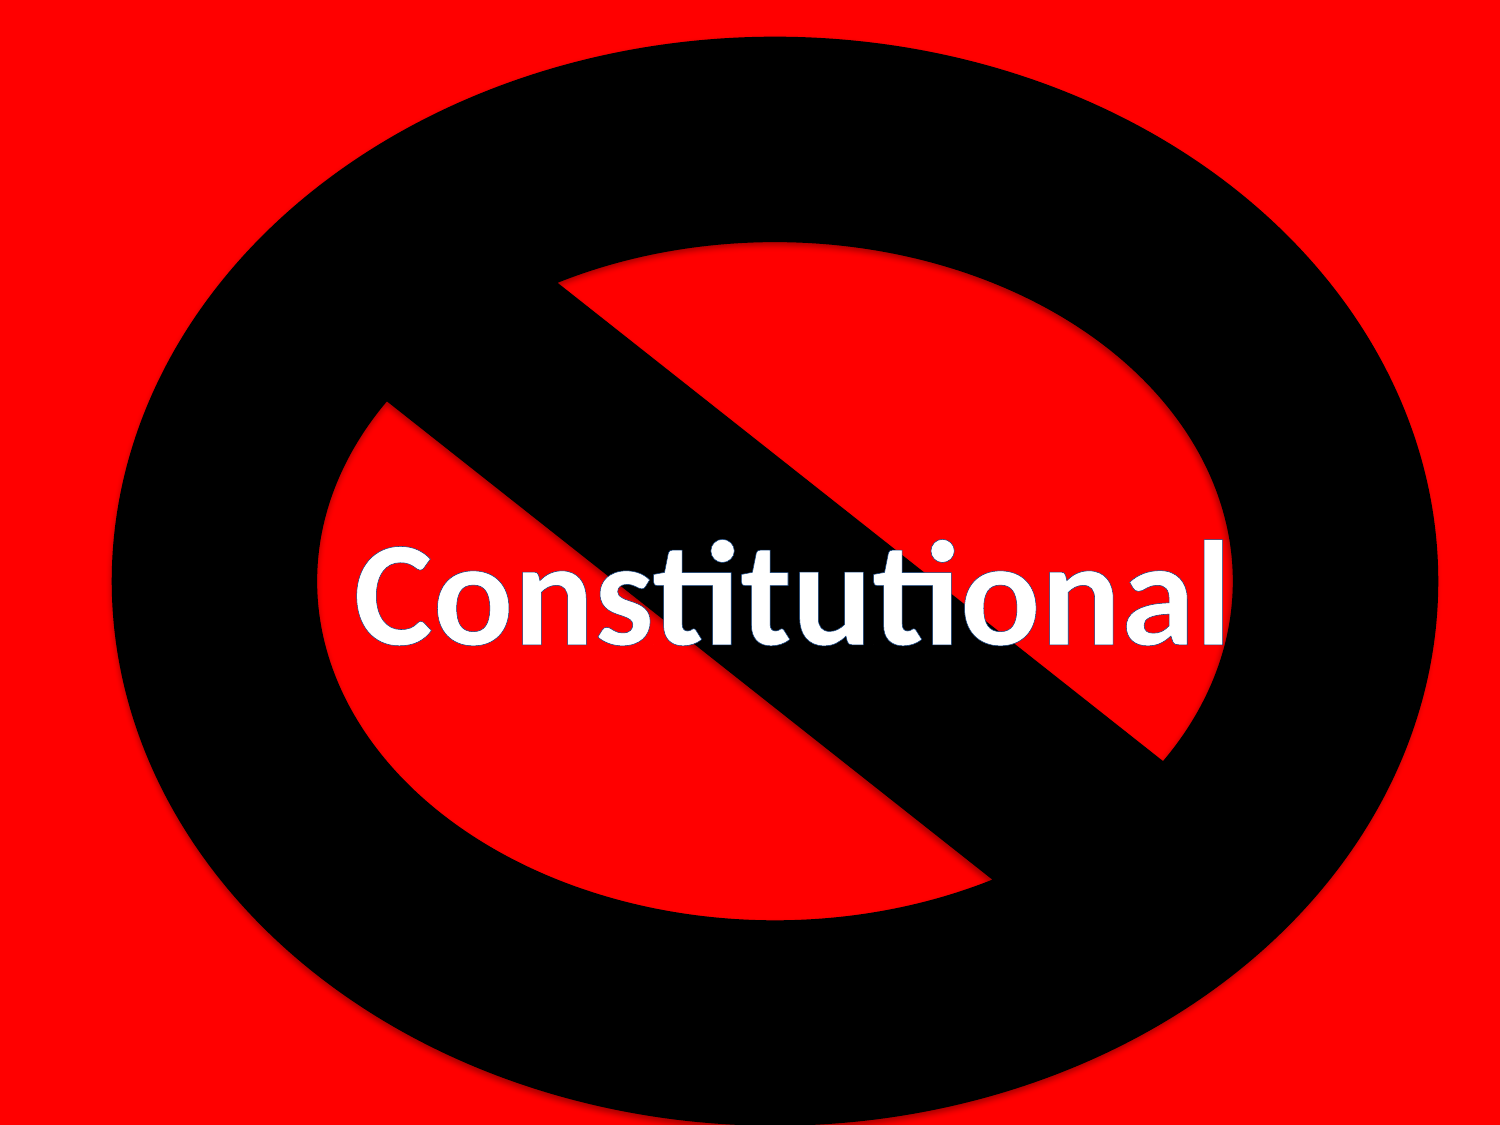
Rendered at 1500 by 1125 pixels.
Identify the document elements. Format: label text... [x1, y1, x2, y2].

text_box Constitutional [299, 487, 1287, 683]
text_box [111, 36, 1439, 1125]
